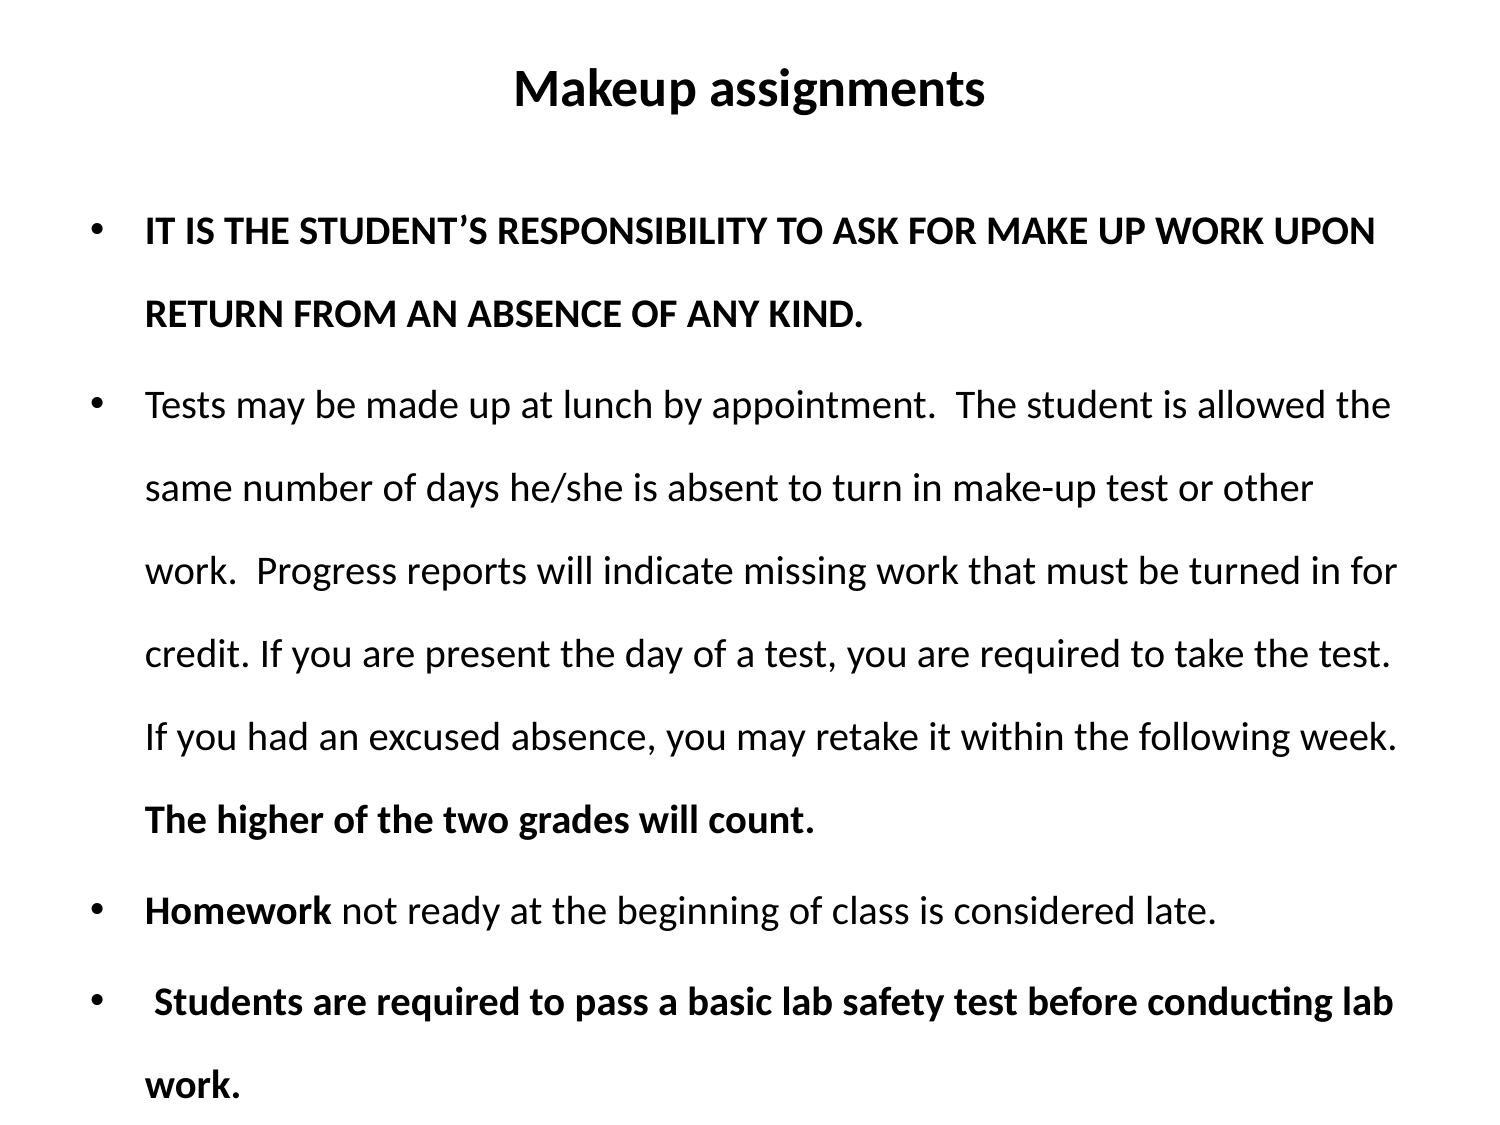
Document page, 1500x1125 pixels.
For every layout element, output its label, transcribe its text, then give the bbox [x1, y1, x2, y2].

title Makeup assignments [75, 45, 1425, 125]
list IT IS THE STUDENT’S RESPONSIBILITY TO ASK FOR MAKE UP WORK UPON RETURN FROM AN ABSENCE OF ANY KIND. Tests may be made up at lunch by appointment. The student is allowed the same number of days he/she is absent to turn in make-up test or other work. Progress reports will indicate missing work that must be turned in for credit. If you are present the day of a test, you are required to take the test. If you had an excused absence, you may retake it within the following week. The higher of the two grades will count. Homework not ready at the beginning of class is considered late. Students are required to pass a basic lab safety test before conducting lab work. [75, 162, 1425, 1125]
